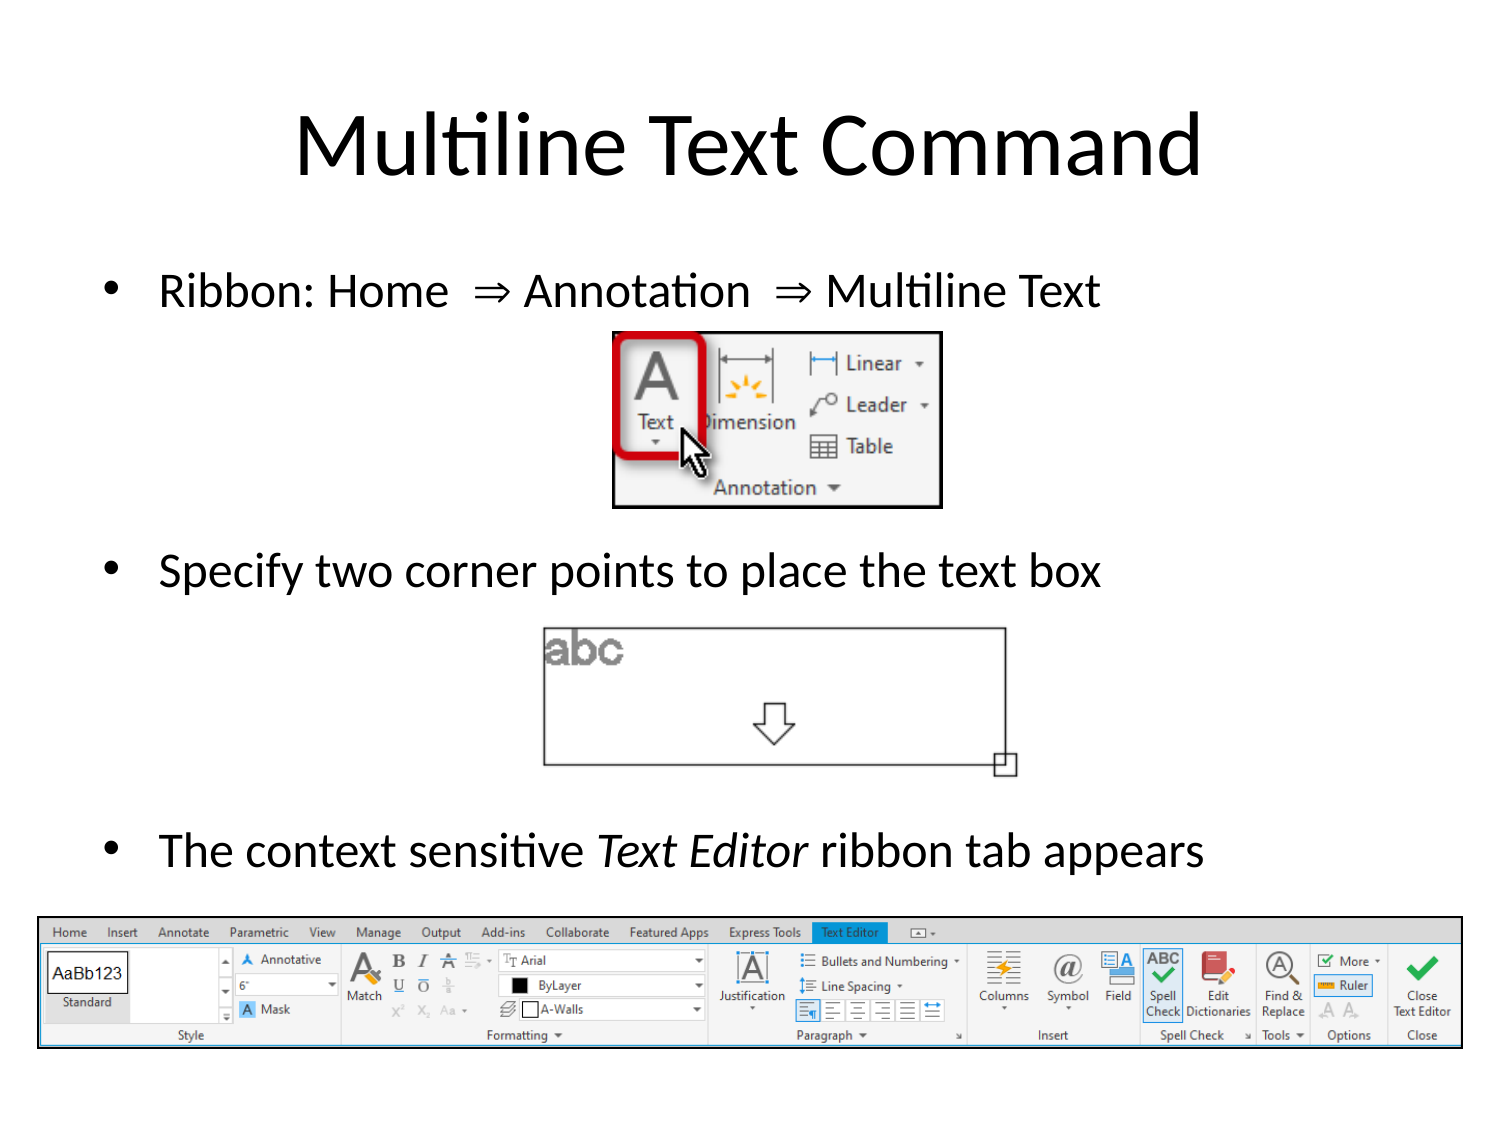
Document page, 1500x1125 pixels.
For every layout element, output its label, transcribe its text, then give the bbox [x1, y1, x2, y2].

picture [612, 331, 943, 509]
picture [524, 612, 1030, 799]
picture [37, 915, 1463, 1049]
title Multiline Text Command [75, 45, 1425, 233]
list Ribbon: Home  Annotation  Multiline Text Specify two corner points to place the text box The context sensitive Text Editor ribbon tab appears [87, 249, 1313, 914]
